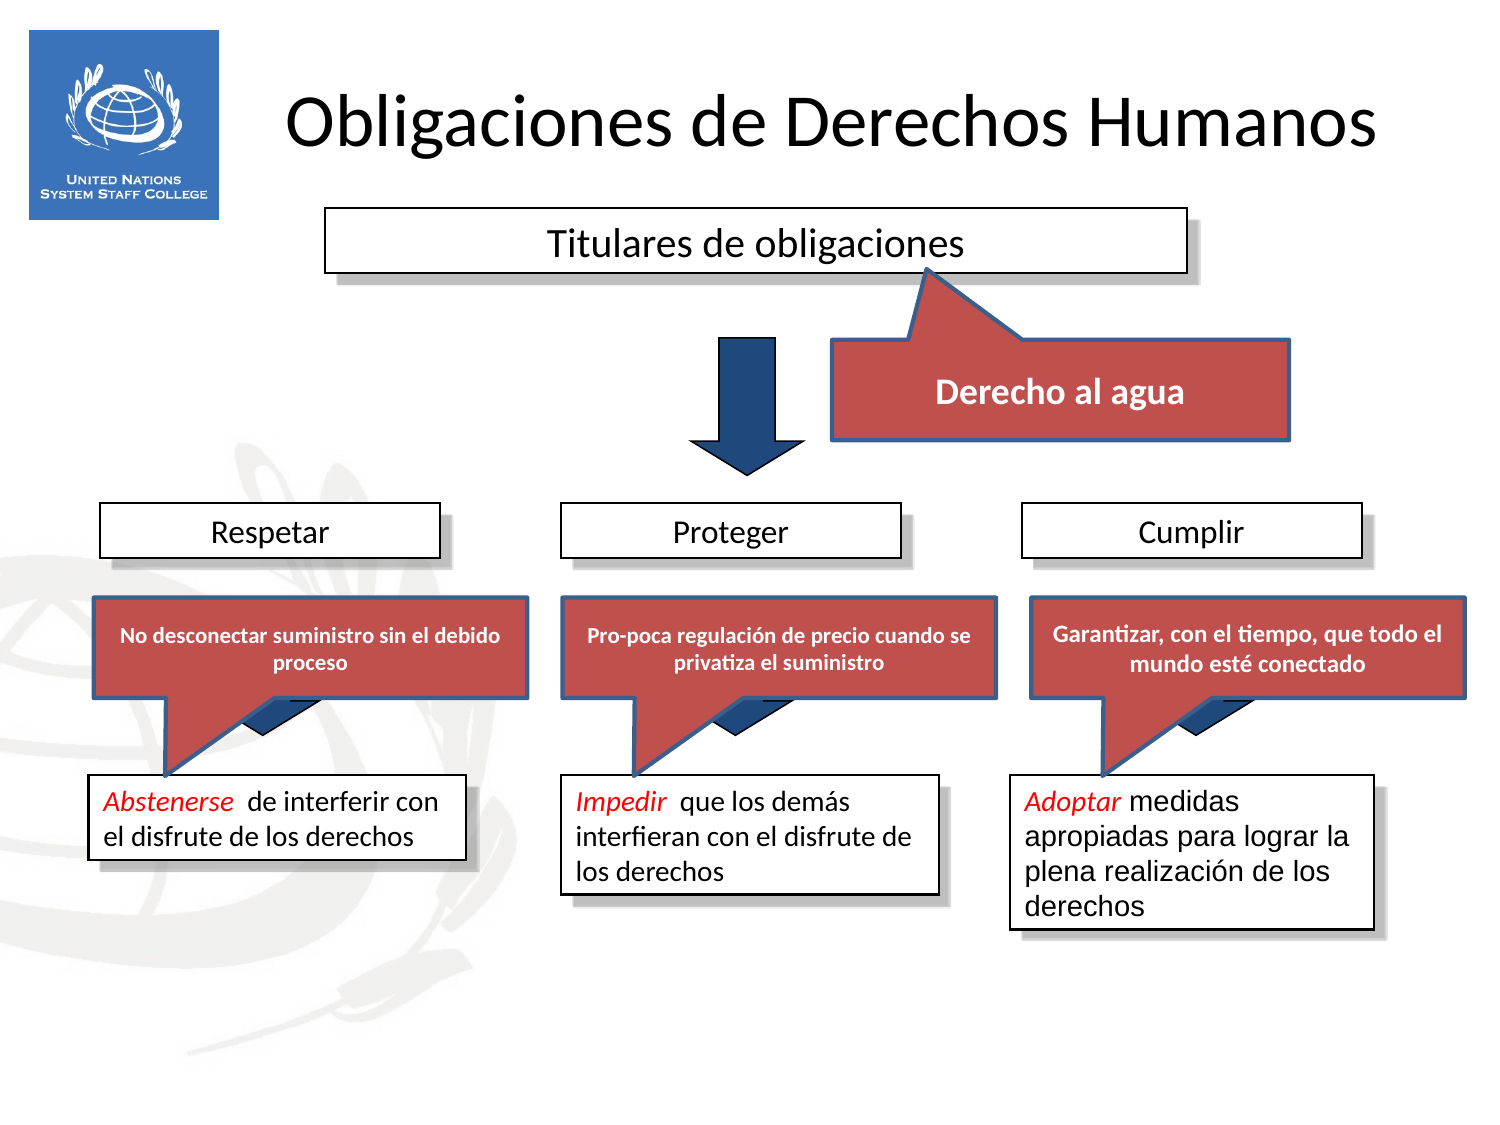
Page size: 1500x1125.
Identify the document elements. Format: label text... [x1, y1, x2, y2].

text_box Titulares de obligaciones [324, 211, 1187, 273]
text_box Pro-poca regulación de precio cuando se privatiza el suministro [560, 595, 999, 778]
text_box [690, 337, 804, 476]
text_box Adoptar medidas apropiadas para lograr la plena realización de los derechos [1009, 774, 1374, 930]
text_box Cumplir [1021, 503, 1362, 558]
text_box Derecho al agua [829, 267, 1292, 443]
text_box Proteger [560, 503, 902, 558]
text_box [714, 701, 792, 736]
text_box Respetar [100, 503, 441, 558]
text_box [244, 701, 319, 736]
text_box Abstenerse de interferir con el disfrute de los derechos [88, 774, 467, 860]
title Obligaciones de Derechos Humanos [228, 22, 1436, 211]
text_box Garantizar, con el tiempo, que todo el mundo esté conectado [1029, 595, 1467, 778]
text_box [1179, 701, 1253, 736]
picture [29, 30, 219, 220]
text_box Impedir que los demás interfieran con el disfrute de los derechos [560, 774, 940, 895]
text_box No desconectar suministro sin el debido proceso [91, 595, 530, 778]
